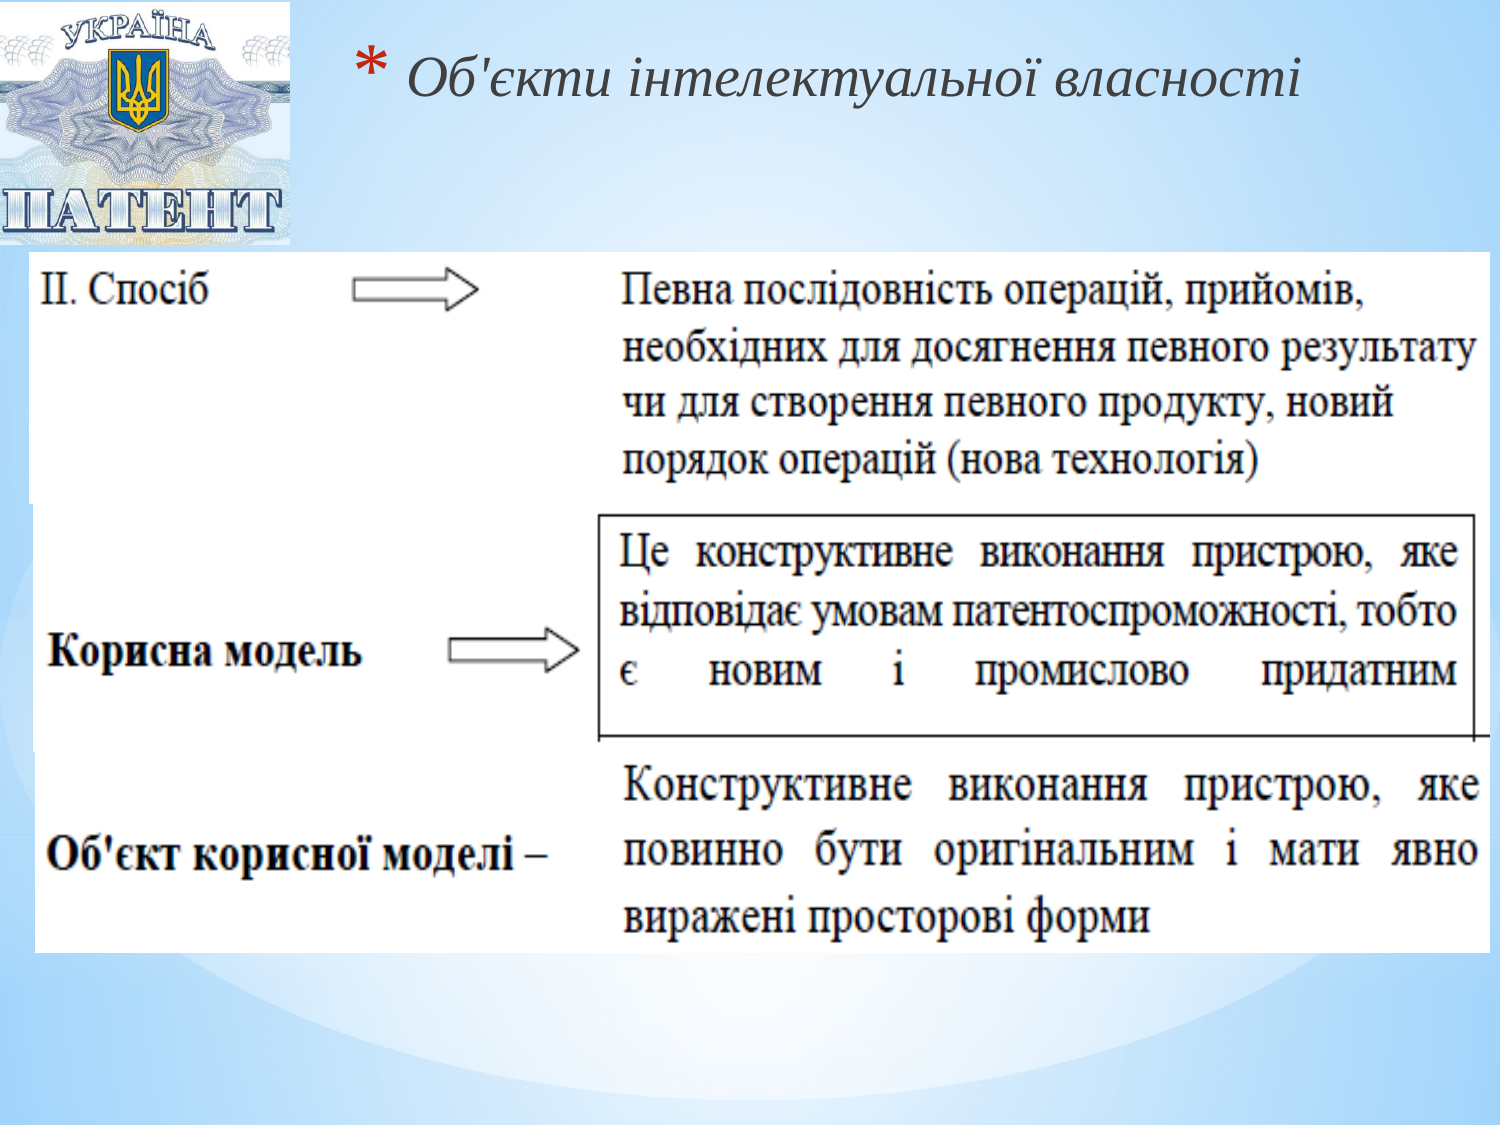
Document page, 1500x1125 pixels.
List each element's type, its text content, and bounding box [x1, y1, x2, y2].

picture [29, 252, 1491, 953]
picture [0, 2, 290, 245]
text_box Об'єкти інтелектуальної власності [295, 30, 1427, 171]
